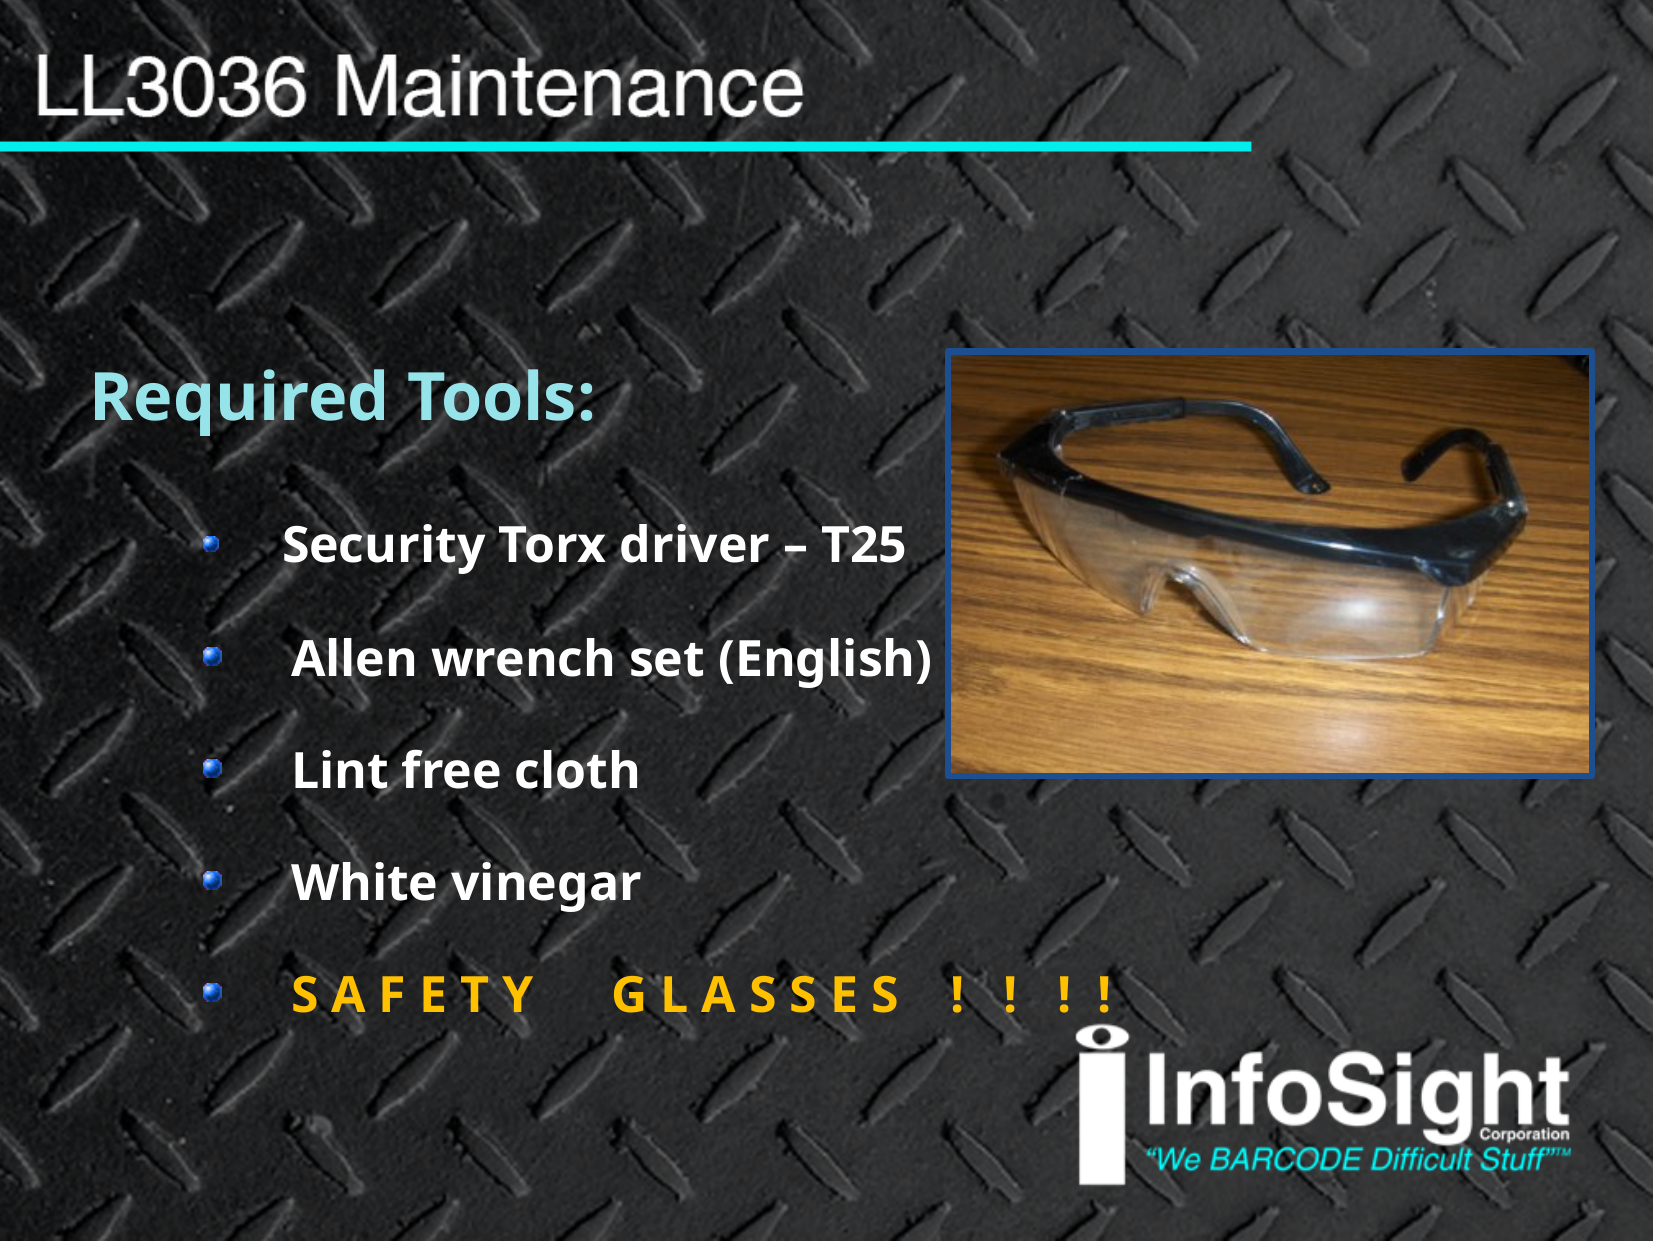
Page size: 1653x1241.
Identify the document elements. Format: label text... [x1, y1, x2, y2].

text_box Required Tools: [75, 350, 1088, 413]
text_box Security Torx driver – T25 Allen wrench set (English) Lint free cloth White vinegar S A F E T Y G L A S S E S ! ! ! ! [188, 507, 945, 571]
picture [0, 0, 1653, 1241]
